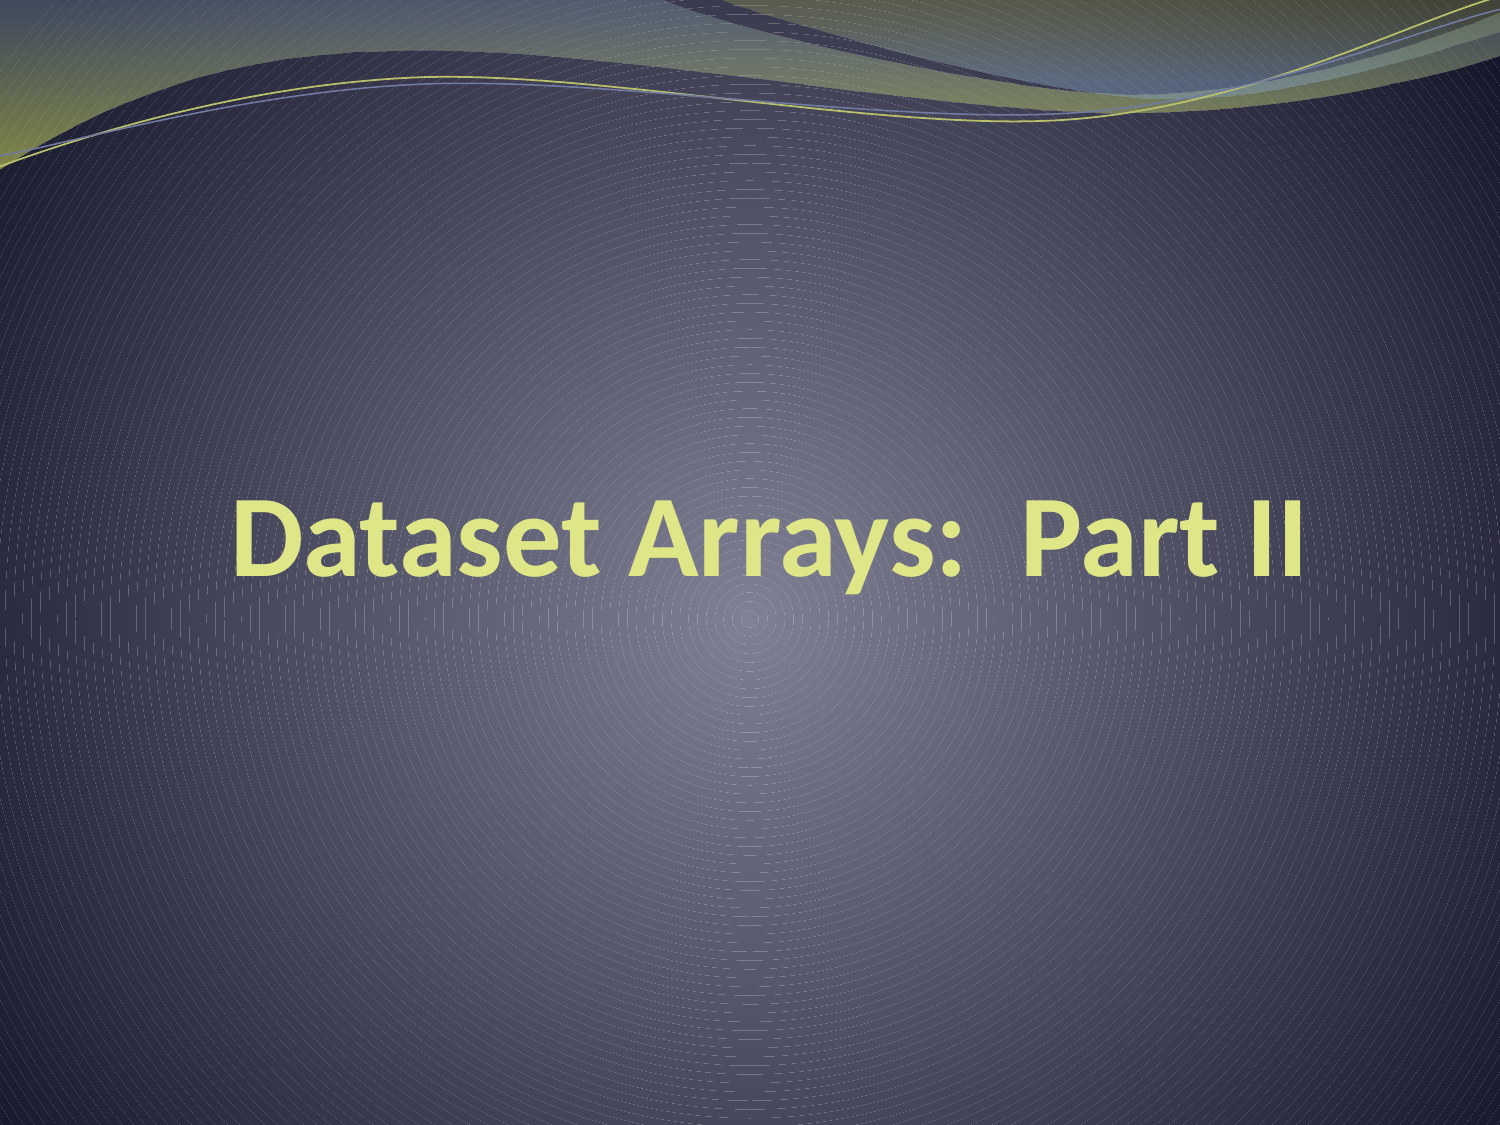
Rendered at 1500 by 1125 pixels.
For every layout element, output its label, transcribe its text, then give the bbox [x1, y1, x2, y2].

title Dataset Arrays: Part II [24, 299, 1313, 600]
